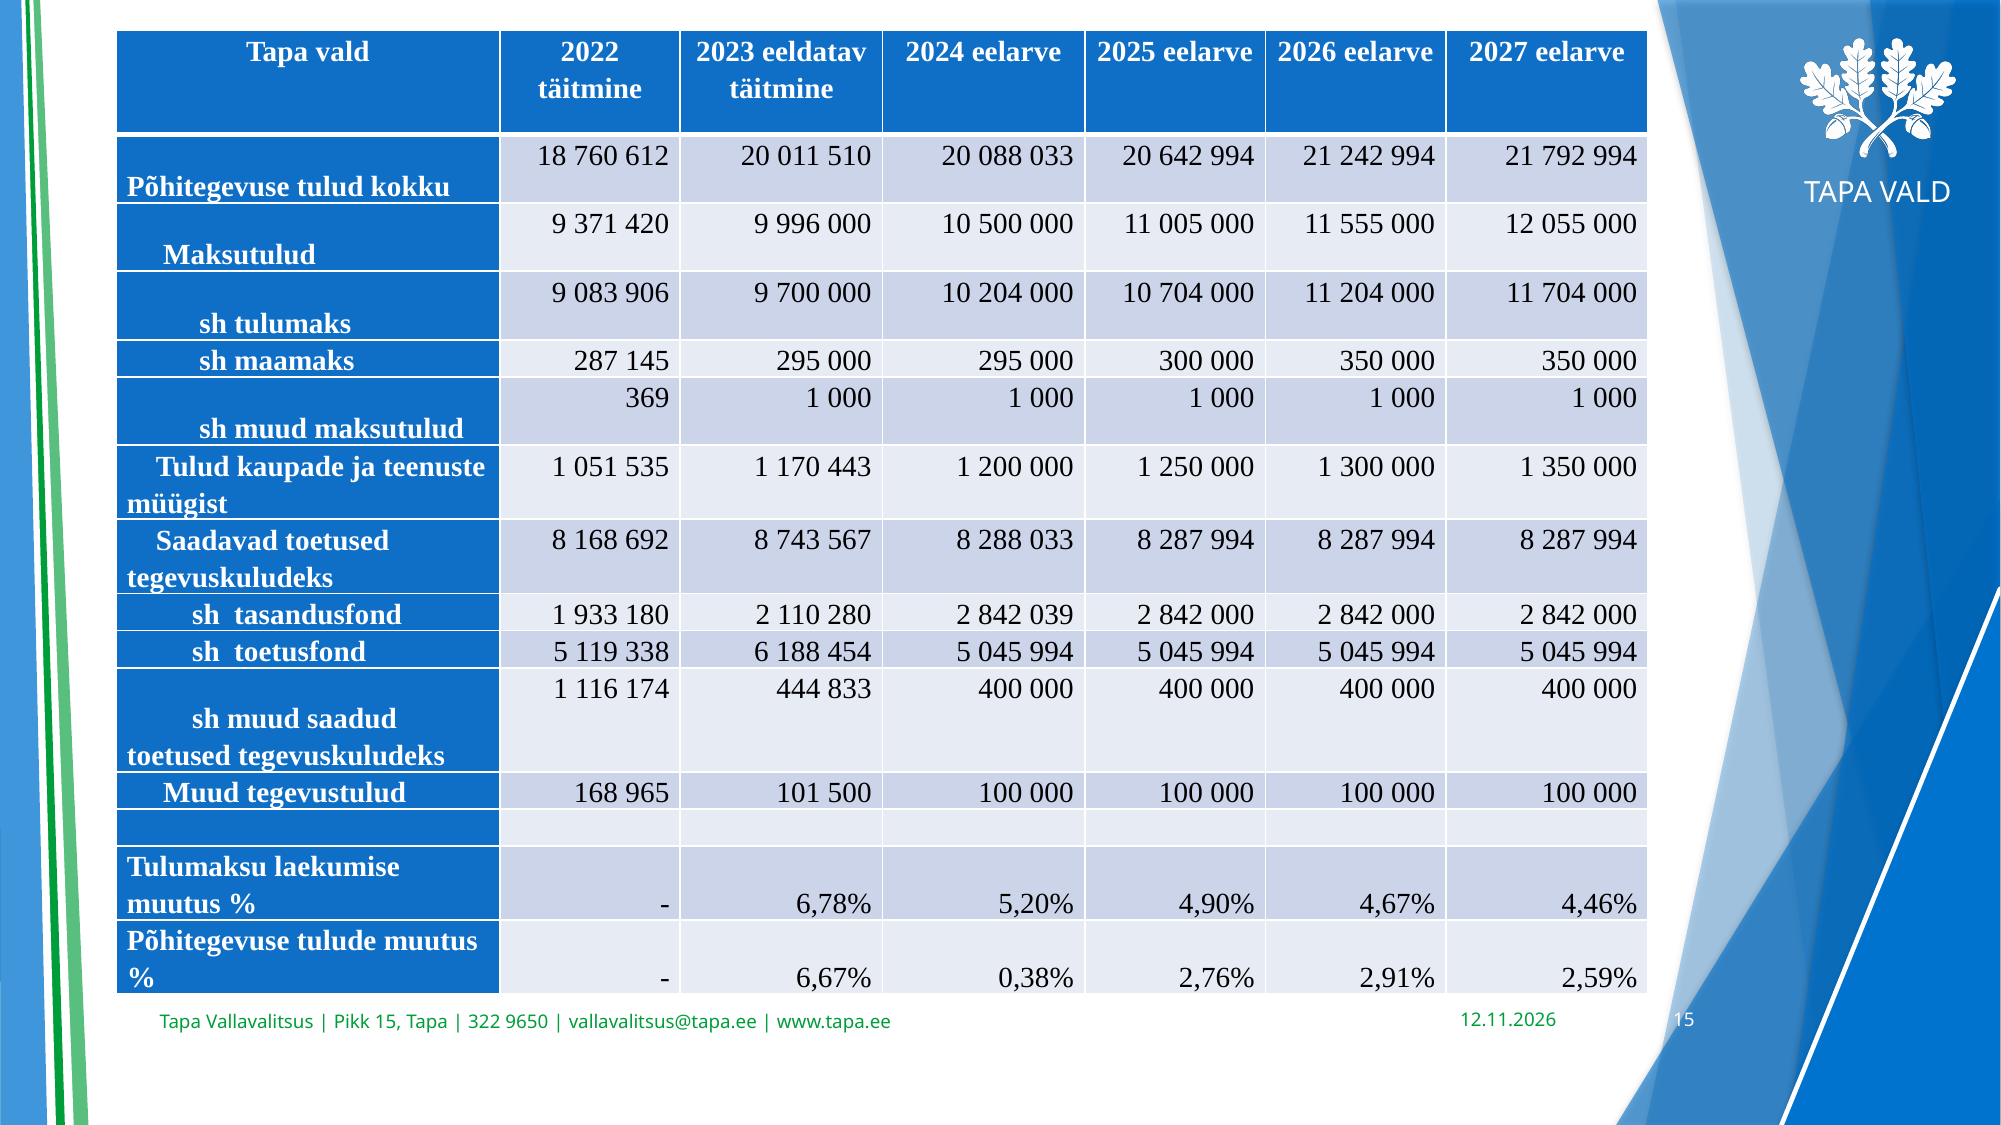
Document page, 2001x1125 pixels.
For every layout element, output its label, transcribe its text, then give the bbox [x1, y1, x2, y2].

table_cell 2 842 039 [883, 594, 1084, 630]
table_cell 10 204 000 [883, 272, 1084, 339]
table_cell 101 500 [681, 773, 882, 808]
table_header 2024 eelarve [883, 31, 1084, 132]
table_cell sh muud maksutulud [117, 378, 499, 444]
table_cell 1 000 [1266, 378, 1445, 444]
table_cell 21 792 994 [1447, 137, 1647, 202]
table_header 2026 eelarve [1266, 31, 1445, 132]
table_cell - [501, 921, 679, 992]
table_cell 20 642 994 [1086, 137, 1265, 202]
table_cell 1 200 000 [883, 446, 1084, 518]
table_cell 8 287 994 [1086, 520, 1265, 593]
table_cell 1 000 [1447, 378, 1647, 444]
table_cell 9 083 906 [501, 272, 679, 339]
table_cell 100 000 [1266, 773, 1445, 808]
table_cell 20 088 033 [883, 137, 1084, 202]
table_cell 400 000 [1266, 669, 1445, 771]
table_cell Maksutulud [117, 204, 499, 270]
table_cell - [501, 847, 679, 919]
picture [1800, 38, 1956, 158]
table_cell 11 005 000 [1086, 204, 1265, 270]
table_cell 2,91% [1266, 921, 1445, 993]
table_cell 4,90% [1086, 847, 1265, 919]
table_cell 1 350 000 [1447, 446, 1647, 518]
table_cell 1 000 [883, 378, 1084, 444]
table_cell 10 500 000 [883, 204, 1084, 270]
table_cell 6,67% [681, 921, 882, 992]
table_cell 8 168 692 [501, 520, 679, 593]
table_cell [681, 810, 882, 845]
table_cell [1086, 810, 1265, 845]
table_cell Saadavad toetused tegevuskuludeks [117, 520, 499, 593]
table_cell 6,78% [681, 847, 882, 919]
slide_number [1421, 990, 1572, 1051]
table_cell sh muud saadud toetused tegevuskuludeks [117, 669, 499, 771]
table_cell 295 000 [681, 341, 882, 376]
table_cell 1 000 [1086, 378, 1265, 444]
table_cell 9 371 420 [501, 204, 679, 270]
table_cell 1 170 443 [681, 446, 882, 518]
table_cell 9 996 000 [681, 204, 882, 270]
table_cell 0,38% [883, 921, 1084, 992]
table_header 2025 eelarve [1086, 31, 1265, 132]
table_cell 2,59% [1447, 921, 1647, 993]
table_cell 2 842 000 [1086, 594, 1265, 630]
table_cell 18 760 612 [501, 137, 679, 202]
table_cell 9 700 000 [681, 272, 882, 339]
table_cell 11 704 000 [1447, 272, 1647, 339]
table_cell 5 045 994 [883, 631, 1084, 667]
table_cell 2 842 000 [1266, 594, 1445, 630]
table_cell 2 110 280 [681, 594, 882, 630]
table_cell [117, 810, 499, 845]
table_cell sh maamaks [117, 341, 499, 376]
table_cell 1 250 000 [1086, 446, 1265, 518]
table_header Tapa vald [117, 31, 499, 132]
table_cell 21 242 994 [1266, 137, 1445, 202]
table_cell 1 051 535 [501, 446, 679, 518]
table_cell 6 188 454 [681, 631, 882, 667]
table_cell 287 145 [501, 341, 679, 376]
table_cell 1 116 174 [501, 669, 679, 771]
table_cell 350 000 [1266, 341, 1445, 376]
table_cell 5,20% [883, 847, 1084, 919]
table_cell 400 000 [1086, 669, 1265, 771]
table_cell 5 045 994 [1266, 631, 1445, 667]
table_cell 8 288 033 [883, 520, 1084, 593]
table_cell 10 704 000 [1086, 272, 1265, 339]
table_cell sh tulumaks [117, 272, 499, 339]
table_cell 295 000 [883, 341, 1084, 376]
footer Tapa Vallavalitsus | Pikk 15, Tapa | 322 9650 | vallavalitsus@tapa.ee | www.tapa.ee [144, 992, 1396, 1053]
table_header 2027 eelarve [1447, 31, 1647, 132]
table_cell 8 287 994 [1447, 520, 1647, 593]
table_cell Tulud kaupade ja teenuste müügist [117, 446, 499, 518]
table_cell [883, 810, 1084, 845]
table_cell [501, 810, 679, 845]
table_cell [1266, 810, 1445, 845]
table_header 2022 täitmine [501, 31, 679, 132]
table_cell 4,67% [1266, 847, 1445, 919]
table_cell Muud tegevustulud [117, 773, 499, 808]
table_cell [1447, 810, 1647, 845]
table_cell 2 842 000 [1447, 594, 1647, 630]
table_cell 20 011 510 [681, 137, 882, 202]
table_cell 1 000 [681, 378, 882, 444]
table_cell 350 000 [1447, 341, 1647, 376]
table_cell 4,46% [1447, 847, 1647, 919]
table_cell 100 000 [1447, 773, 1647, 808]
table_cell 300 000 [1086, 341, 1265, 376]
table_cell 1 933 180 [501, 594, 679, 630]
table_cell 369 [501, 378, 679, 444]
table_cell 5 045 994 [1447, 631, 1647, 667]
table_cell 100 000 [883, 773, 1084, 808]
table_cell 444 833 [681, 669, 882, 771]
table_header 2023 eeldatav täitmine [681, 31, 882, 132]
table_cell 8 287 994 [1266, 520, 1445, 593]
table_cell Põhitegevuse tulud kokku [117, 137, 499, 202]
table_cell 400 000 [1447, 669, 1647, 771]
table_cell 8 743 567 [681, 520, 882, 593]
table_cell 2,76% [1086, 921, 1265, 992]
table_cell 11 204 000 [1266, 272, 1445, 339]
table_cell 12 055 000 [1447, 204, 1647, 270]
table_cell 5 045 994 [1086, 631, 1265, 667]
table_cell sh toetusfond [117, 631, 499, 667]
table_cell 100 000 [1086, 773, 1265, 808]
table_cell 400 000 [883, 669, 1084, 771]
table_cell Tulumaksu laekumise muutus % [117, 847, 499, 919]
table_cell 168 965 [501, 773, 679, 808]
table_cell 1 300 000 [1266, 446, 1445, 518]
slide_number 15 [1597, 990, 1710, 1051]
table_cell Põhitegevuse tulude muutus % [117, 921, 499, 993]
table_cell 5 119 338 [501, 631, 679, 667]
table_cell sh tasandusfond [117, 594, 499, 630]
table_cell 11 555 000 [1266, 204, 1445, 270]
